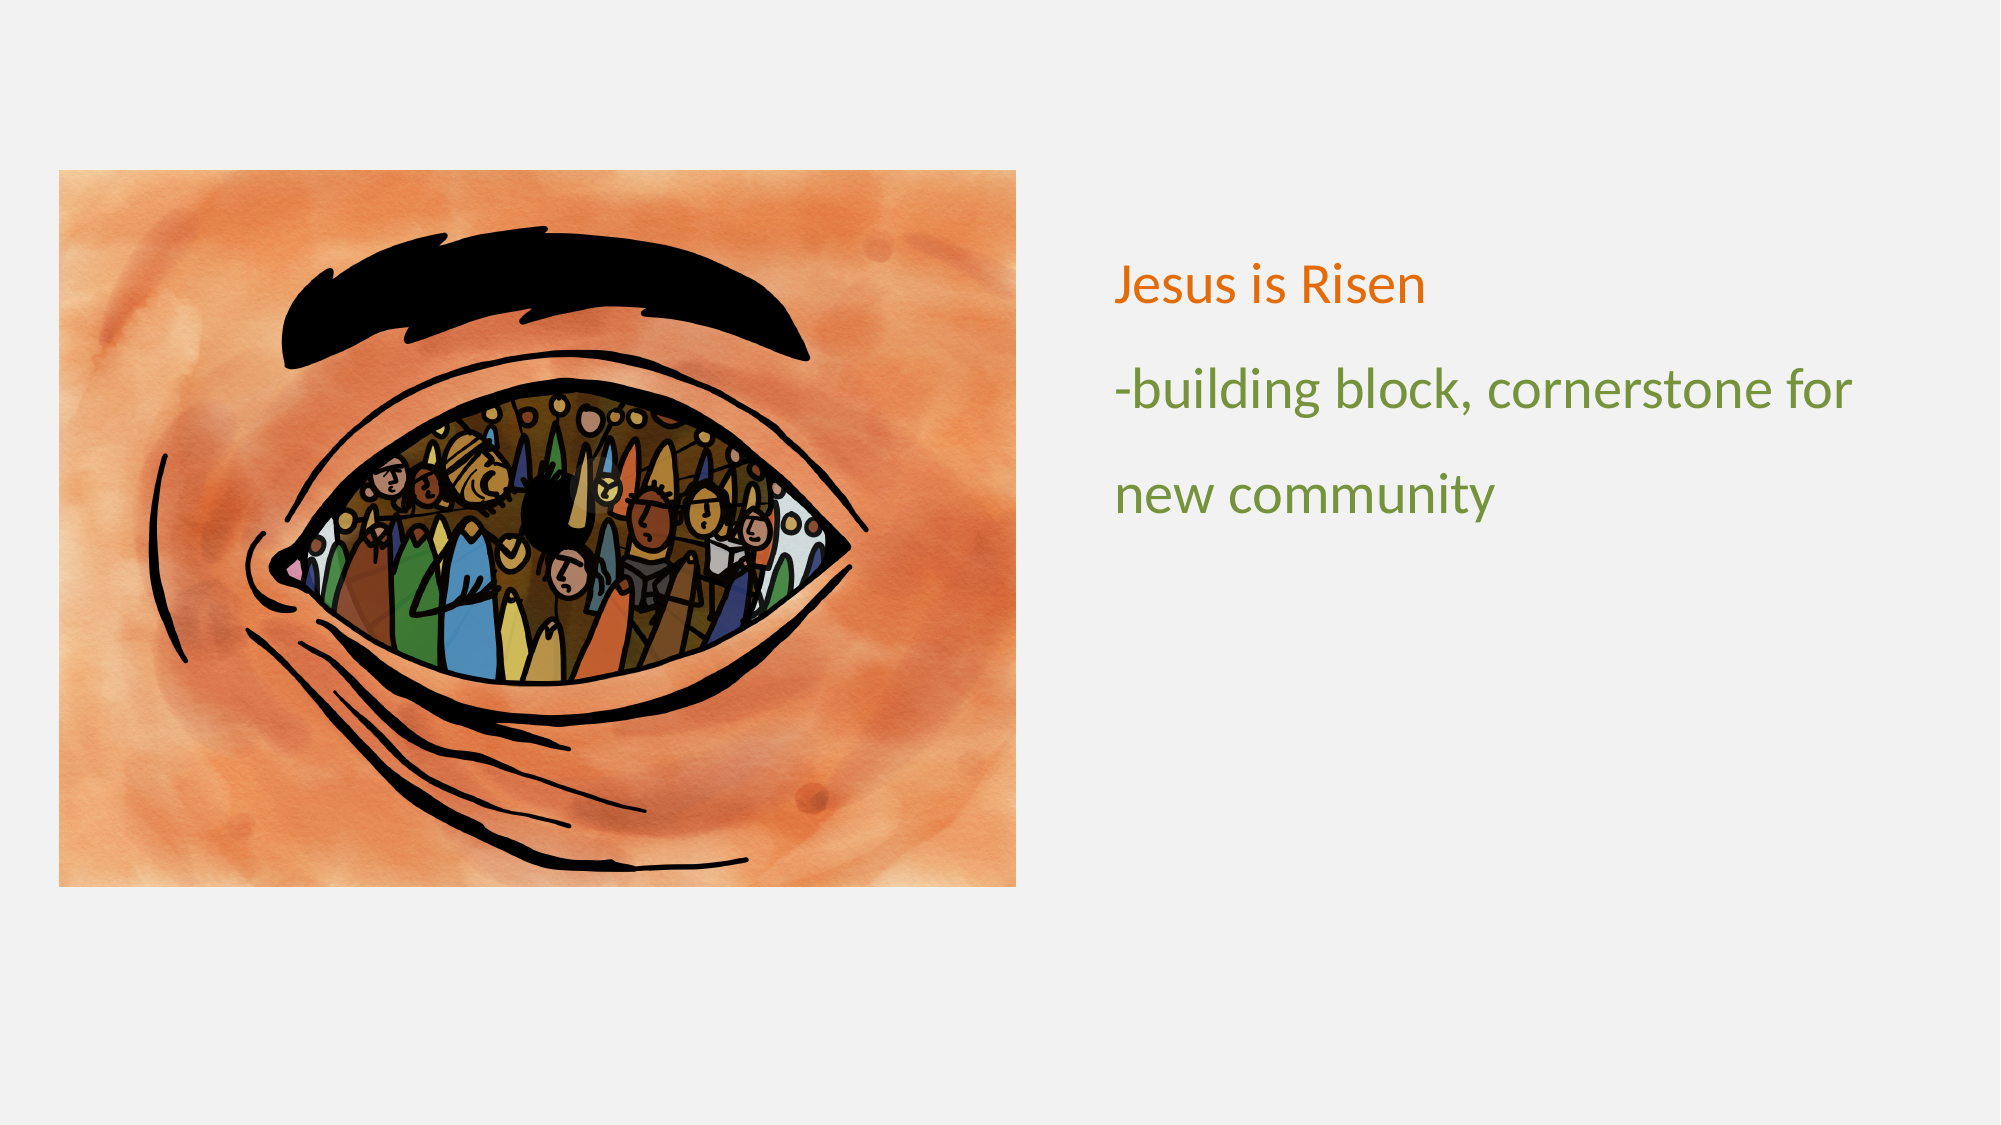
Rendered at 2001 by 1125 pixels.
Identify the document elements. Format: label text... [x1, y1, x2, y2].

picture [59, 170, 1016, 887]
text_box Jesus is Risen -building block, cornerstone for new community [1099, 202, 1923, 533]
